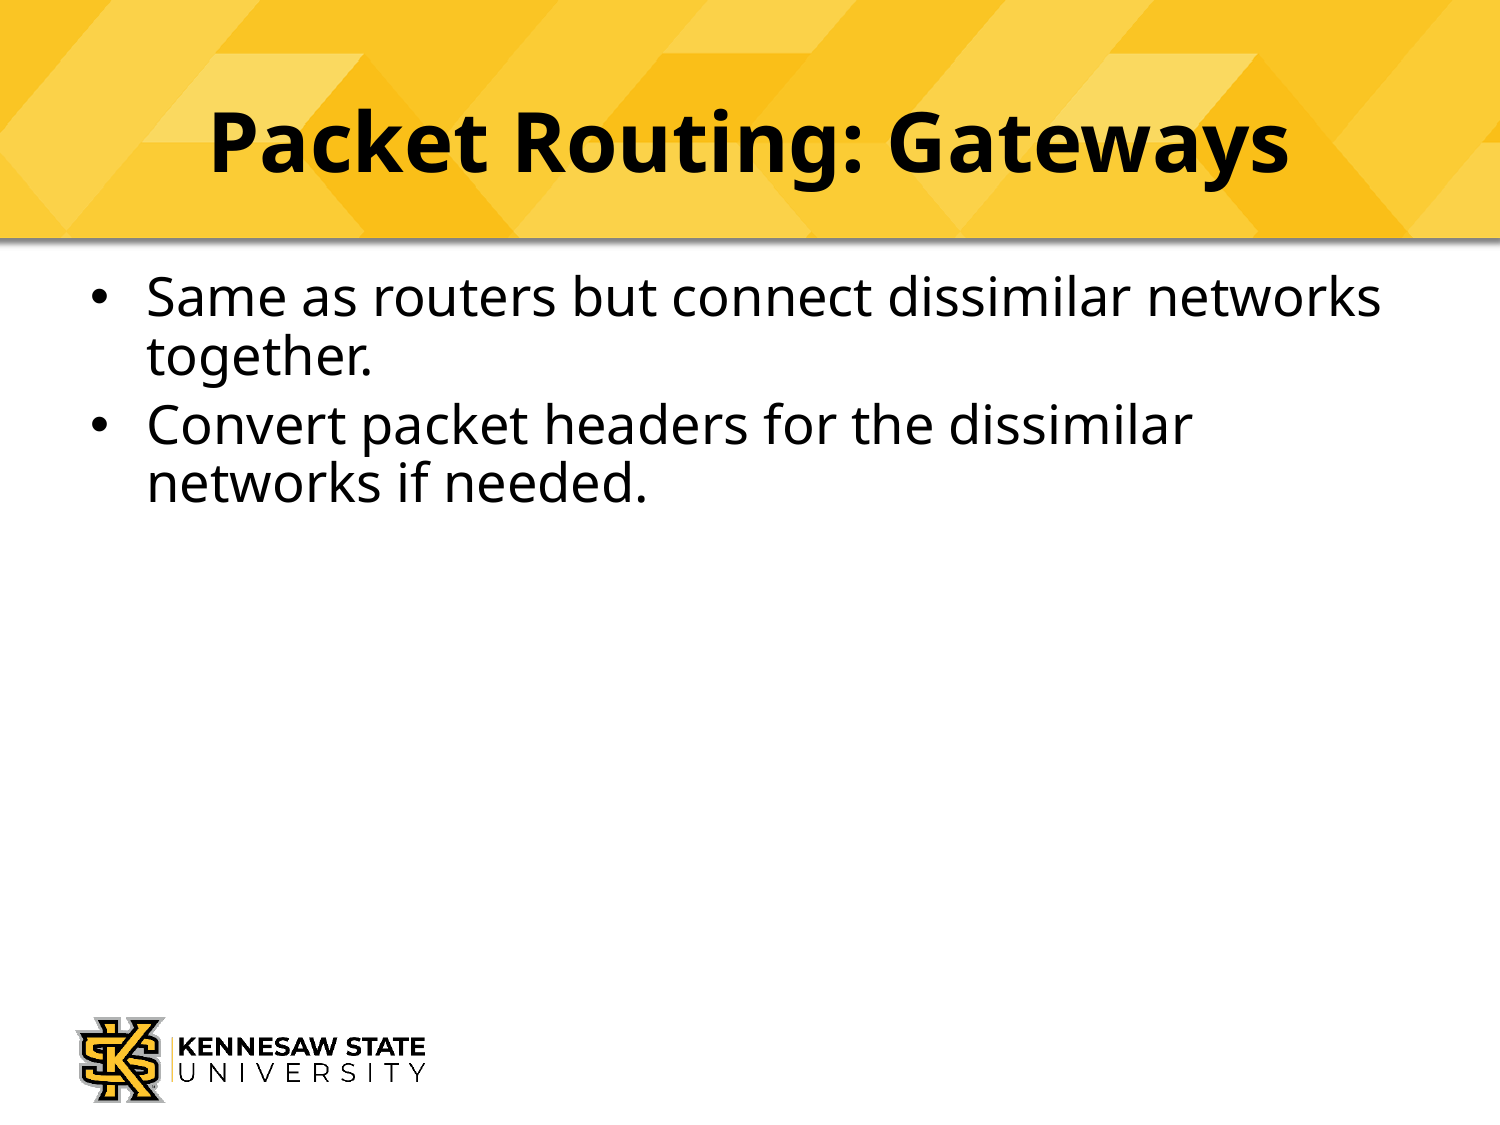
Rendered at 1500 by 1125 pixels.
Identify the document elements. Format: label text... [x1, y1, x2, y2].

list Same as routers but connect dissimilar networks together. Convert packet headers for the dissimilar networks if needed. [75, 262, 1438, 1013]
title Packet Routing: Gateways [75, 45, 1425, 233]
picture [75, 1017, 425, 1103]
picture [0, 0, 1500, 251]
